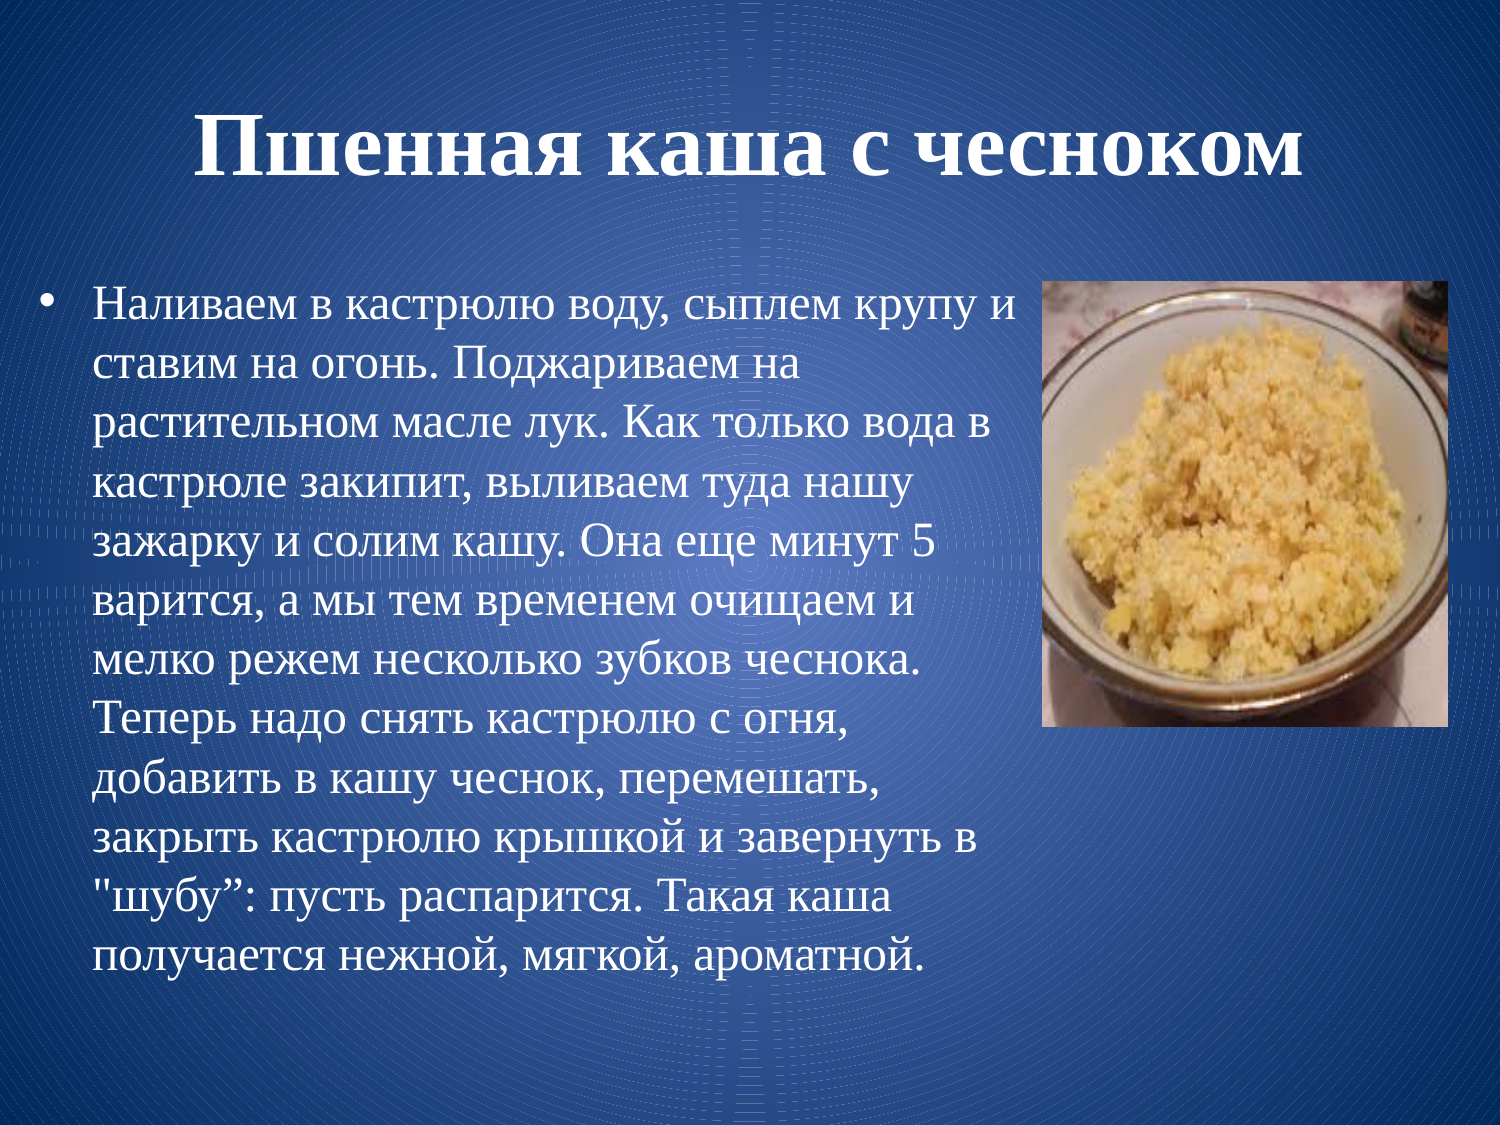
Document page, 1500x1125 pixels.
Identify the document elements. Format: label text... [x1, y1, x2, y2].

picture [1042, 280, 1448, 727]
title Пшенная каша с чесноком [75, 45, 1425, 233]
list Наливаем в кастрюлю воду, сыплем крупу и ставим на огонь. Поджариваем на растительном масле лук. Как только вода в кастрюле закипит, выливаем туда нашу зажарку и солим кашу. Она еще минут 5 варится, а мы тем временем очищаем и мелко режем несколько зубков чеснока. Теперь надо снять кастрюлю с огня, добавить в кашу чеснок, перемешать, закрыть кастрюлю крышкой и завернуть в "шубу”: пусть распарится. Такая каша получается нежной, мягкой, ароматной. [23, 262, 1043, 1005]
